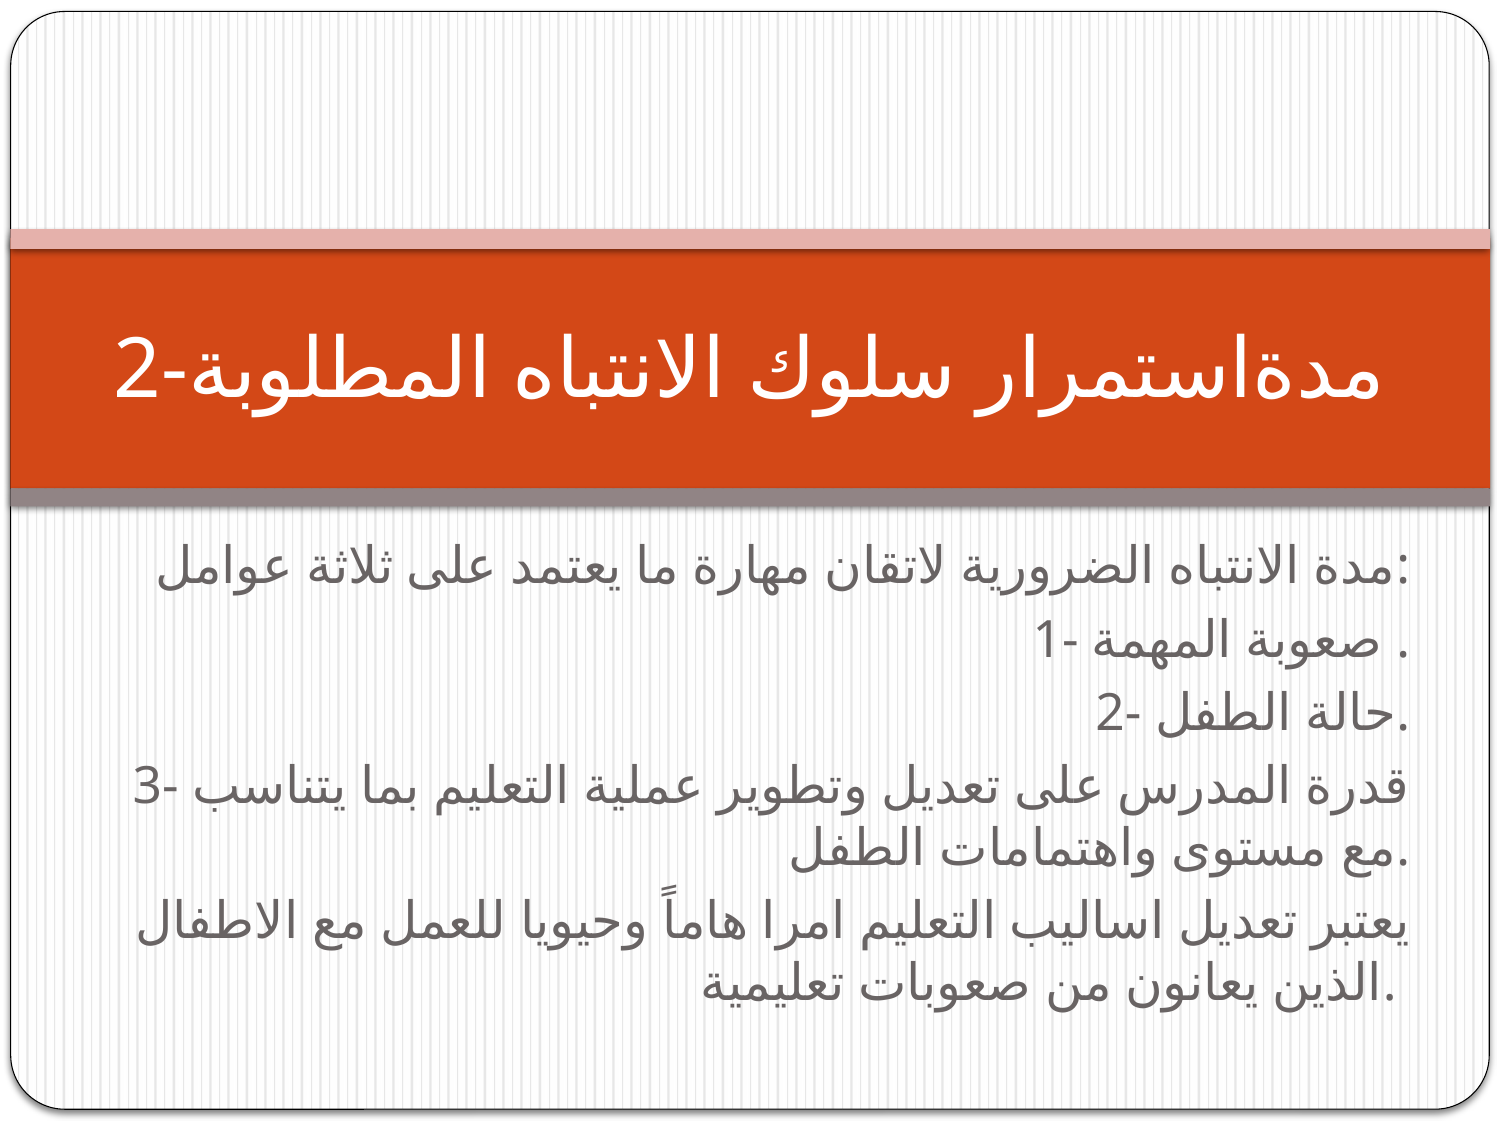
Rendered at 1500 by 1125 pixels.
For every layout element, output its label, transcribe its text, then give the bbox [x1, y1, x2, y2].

title 2-مدةاستمرار سلوك الانتباه المطلوبة [75, 247, 1425, 489]
subtitle مدة الانتباه الضرورية لاتقان مهارة ما يعتمد على ثلاثة عوامل: 1- صعوبة المهمة . 2- حالة الطفل. 3- قدرة المدرس على تعديل وتطوير عملية التعليم بما يتناسب مع مستوى واهتمامات الطفل. يعتبر تعديل اساليب التعليم امرا هاماً وحيويا للعمل مع الاطفال الذين يعانون من صعوبات تعليمية. [99, 525, 1425, 1025]
